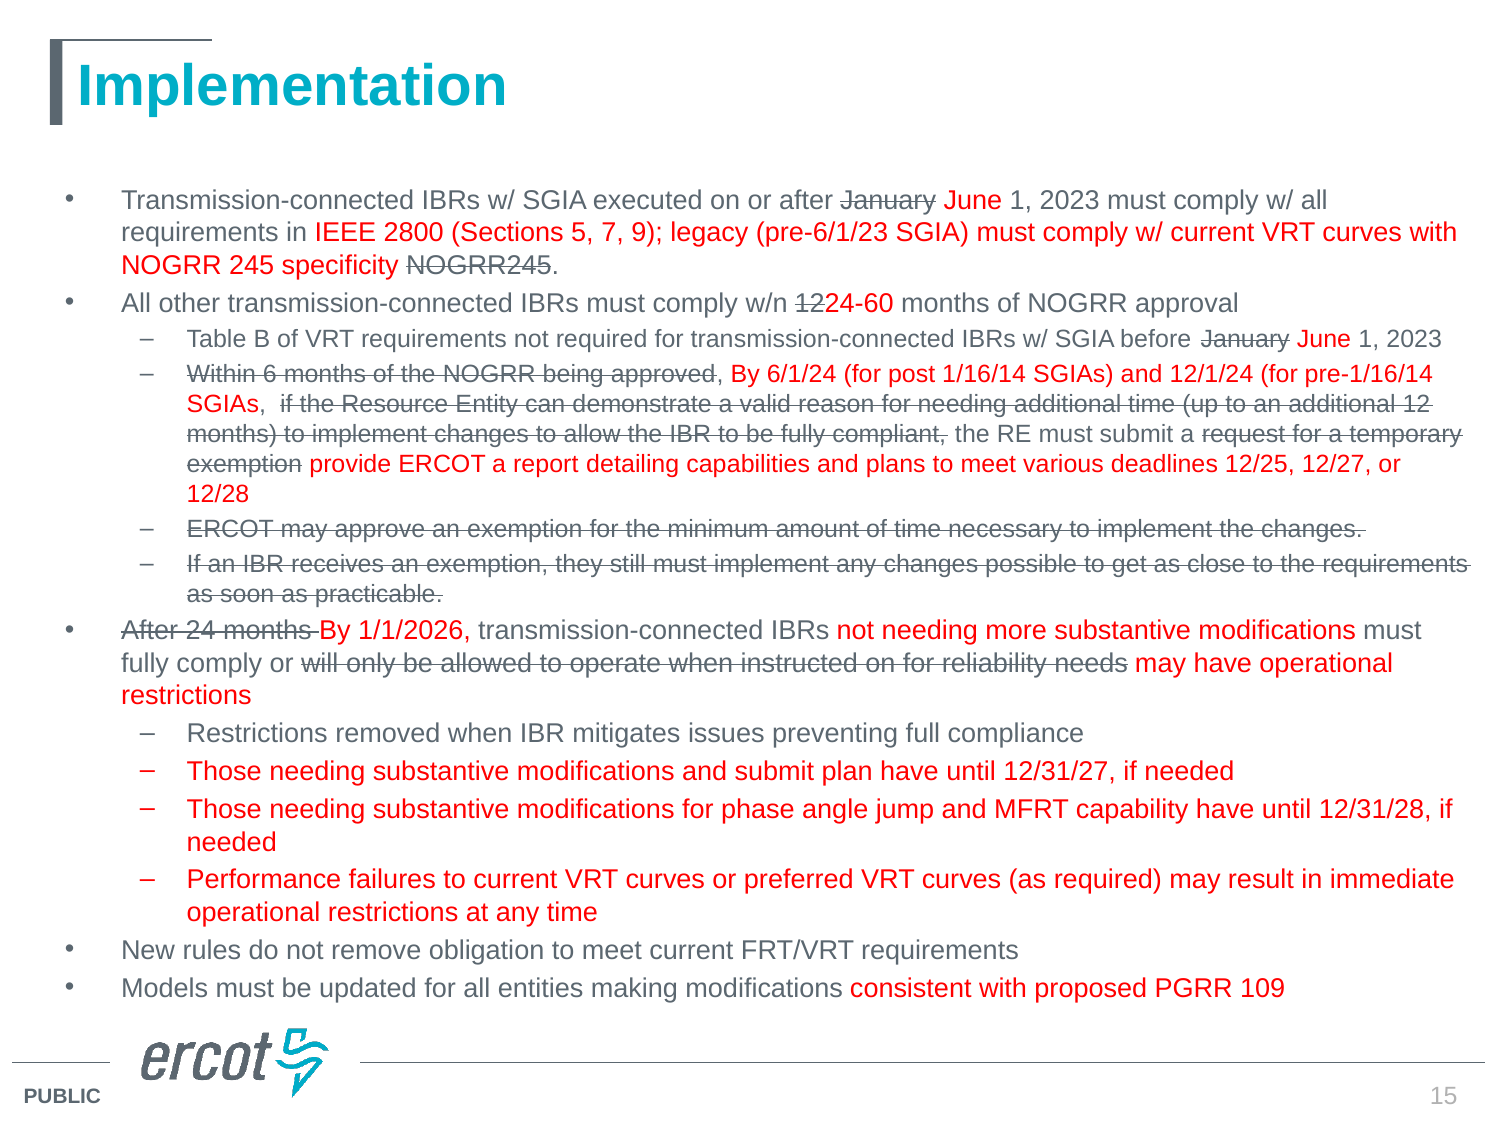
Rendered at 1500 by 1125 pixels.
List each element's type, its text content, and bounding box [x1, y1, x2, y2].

slide_number 15 [1400, 1076, 1488, 1113]
picture [137, 1024, 332, 1100]
title Implementation [62, 39, 1450, 125]
list Transmission-connected IBRs w/ SGIA executed on or after January June 1, 2023 must comply w/ all requirements in IEEE 2800 (Sections 5, 7, 9); legacy (pre-6/1/23 SGIA) must comply w/ current VRT curves with NOGRR 245 specificity NOGRR245. All other transmission-connected IBRs must comply w/n 1224-60 months of NOGRR approval Table B of VRT requirements not required for transmission-connected IBRs w/ SGIA before January June 1, 2023 Within 6 months of the NOGRR being approved, By 6/1/24 (for post 1/16/14 SGIAs) and 12/1/24 (for pre-1/16/14 SGIAs, if the Resource Entity can demonstrate a valid reason for needing additional time (up to an additional 12 months) to implement changes to allow the IBR to be fully compliant, the RE must submit a request for a temporary exemption provide ERCOT a report detailing capabilities and plans to meet various deadlines 12/25, 12/27, or 12/28 ERCOT may approve an exemption for the minimum amount of time necessary to implement the changes. If an IBR receives an exemption, they still must implement any changes possible to get as close to the requirements as soon as practicable. After 24 months By 1/1/2026, transmission-connected IBRs not needing more substantive modifications must fully comply or will only be allowed to operate when instructed on for reliability needs may have operational restrictions Restrictions removed when IBR mitigates issues preventing full compliance Those needing substantive modifications and submit plan have until 12/31/27, if needed Those needing substantive modifications for phase angle jump and MFRT capability have until 12/31/28, if needed Performance failures to current VRT curves or preferred VRT curves (as required) may result in immediate operational restrictions at any time New rules do not remove obligation to meet current FRT/VRT requirements Models must be updated for all entities making modifications consistent with proposed PGRR 109 [50, 174, 1488, 1013]
